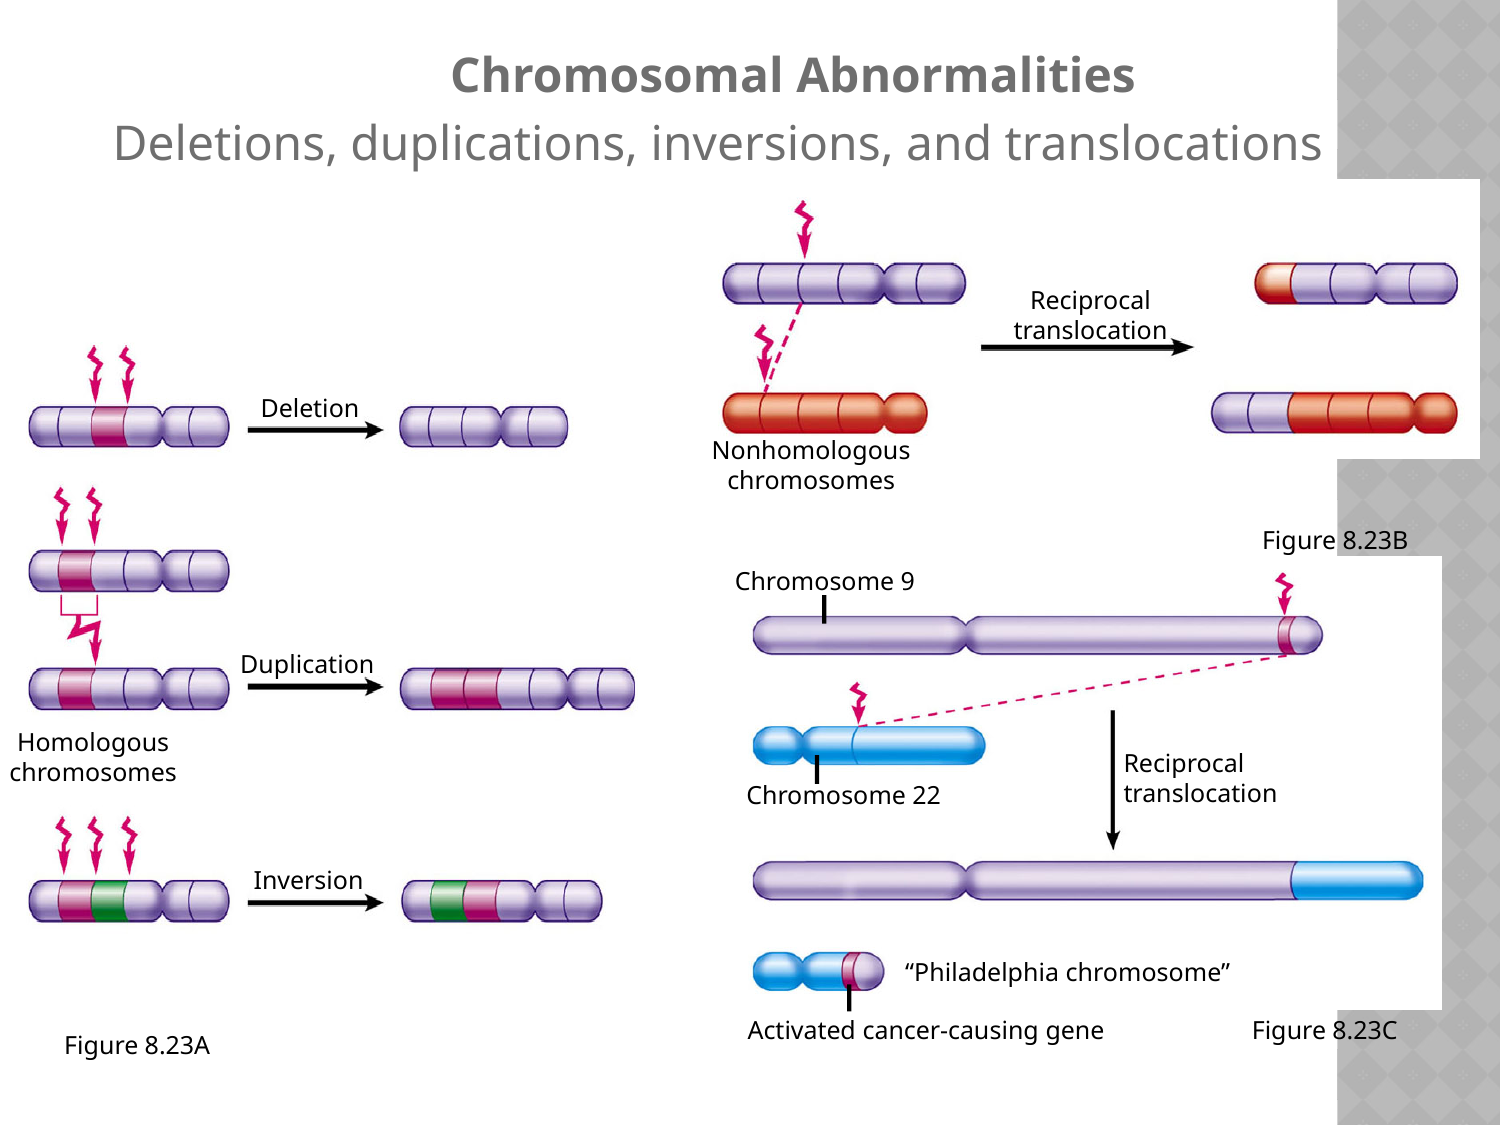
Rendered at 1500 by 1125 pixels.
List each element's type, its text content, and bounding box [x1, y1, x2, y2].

text_box Figure 8.23A [49, 1022, 226, 1067]
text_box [702, 179, 1480, 503]
text_box Figure 8.23B [1247, 517, 1424, 554]
list Chromosomal Abnormalities Deletions, duplications, inversions, and translocations [50, 37, 1450, 282]
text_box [0, 324, 650, 952]
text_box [724, 556, 1442, 1053]
